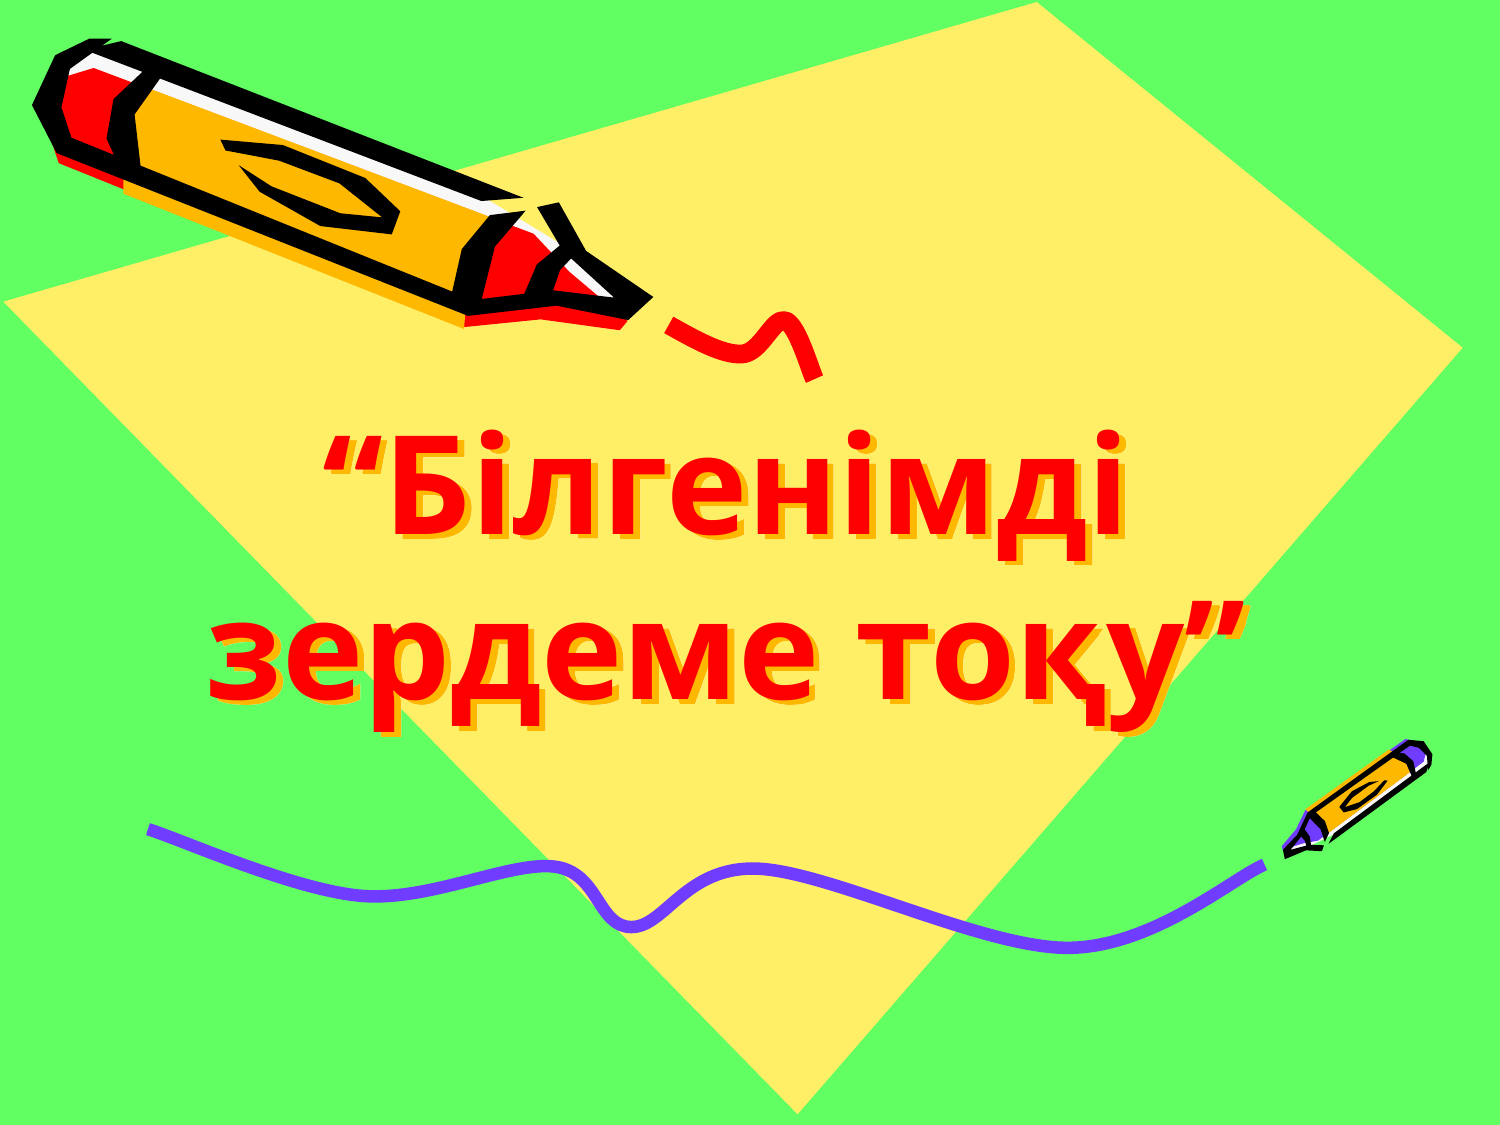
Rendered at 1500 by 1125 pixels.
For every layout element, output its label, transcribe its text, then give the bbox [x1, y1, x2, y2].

title “Білгенімді зердеме тоқу” [64, 361, 1388, 735]
